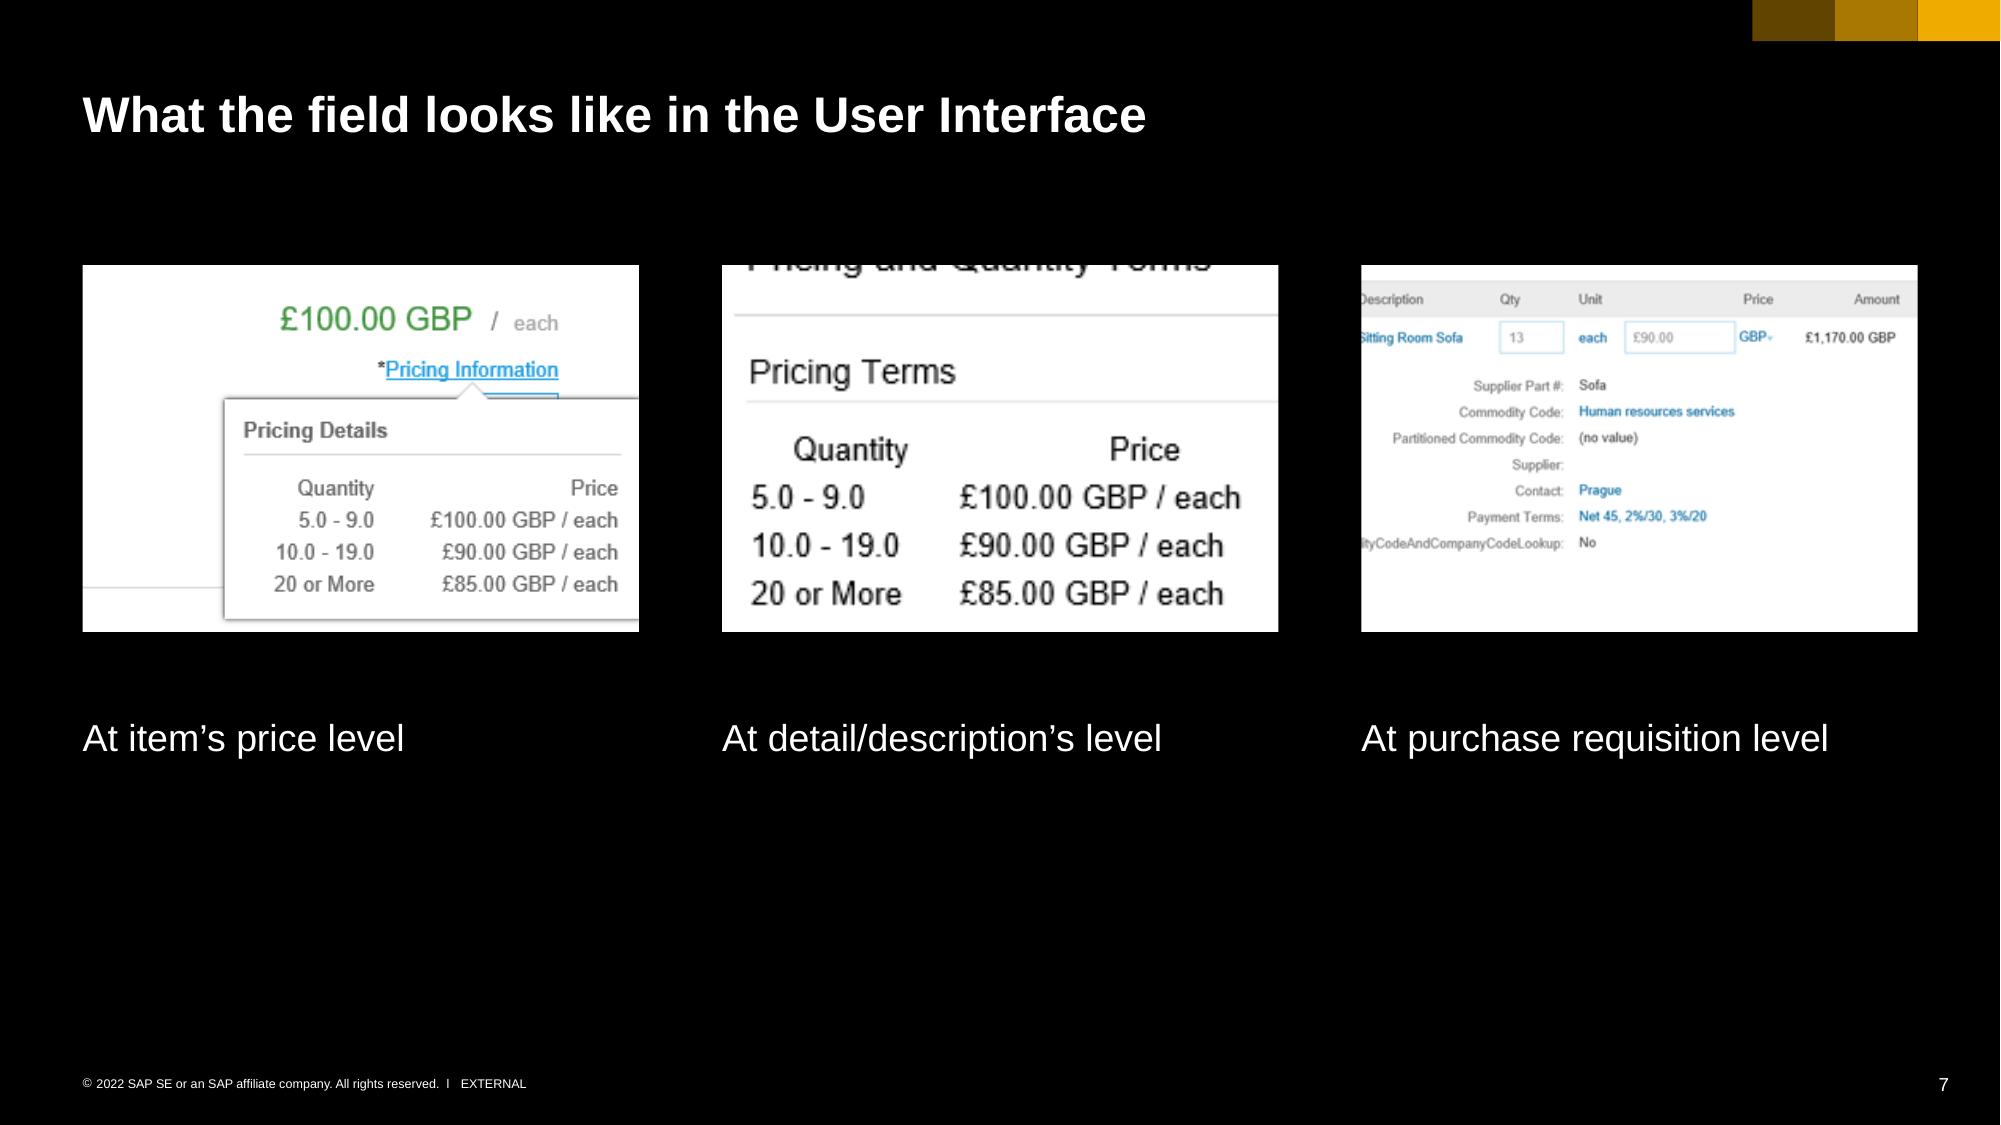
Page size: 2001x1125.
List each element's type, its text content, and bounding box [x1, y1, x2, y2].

list At item’s price level [82, 714, 639, 960]
picture [1361, 265, 1918, 633]
list At detail/description’s level [722, 714, 1279, 960]
list At purchase requisition level [1361, 714, 1918, 960]
picture [82, 265, 640, 633]
picture [721, 265, 1279, 633]
title What the field looks like in the User Interface [82, 82, 1918, 144]
